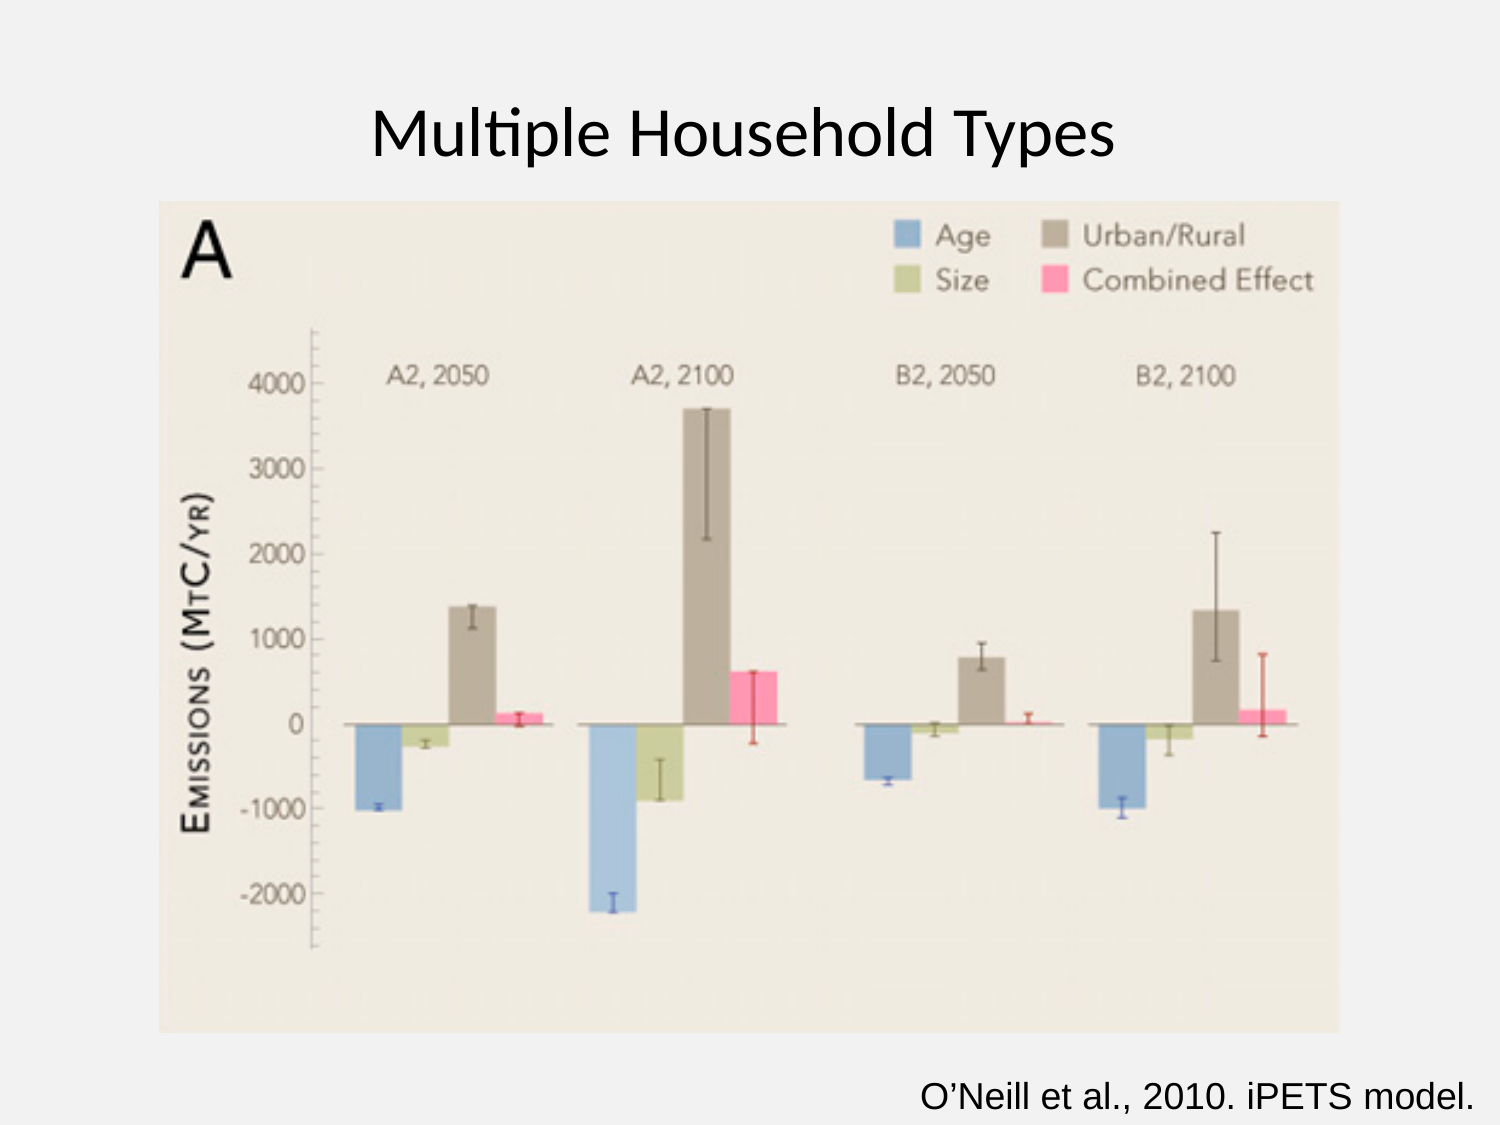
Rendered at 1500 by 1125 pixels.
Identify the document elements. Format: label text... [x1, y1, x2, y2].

text_box O’Neill et al., 2010. iPETS model. [905, 1064, 1491, 1125]
title Multiple Household Types [88, 78, 1400, 179]
picture [159, 201, 1341, 1034]
